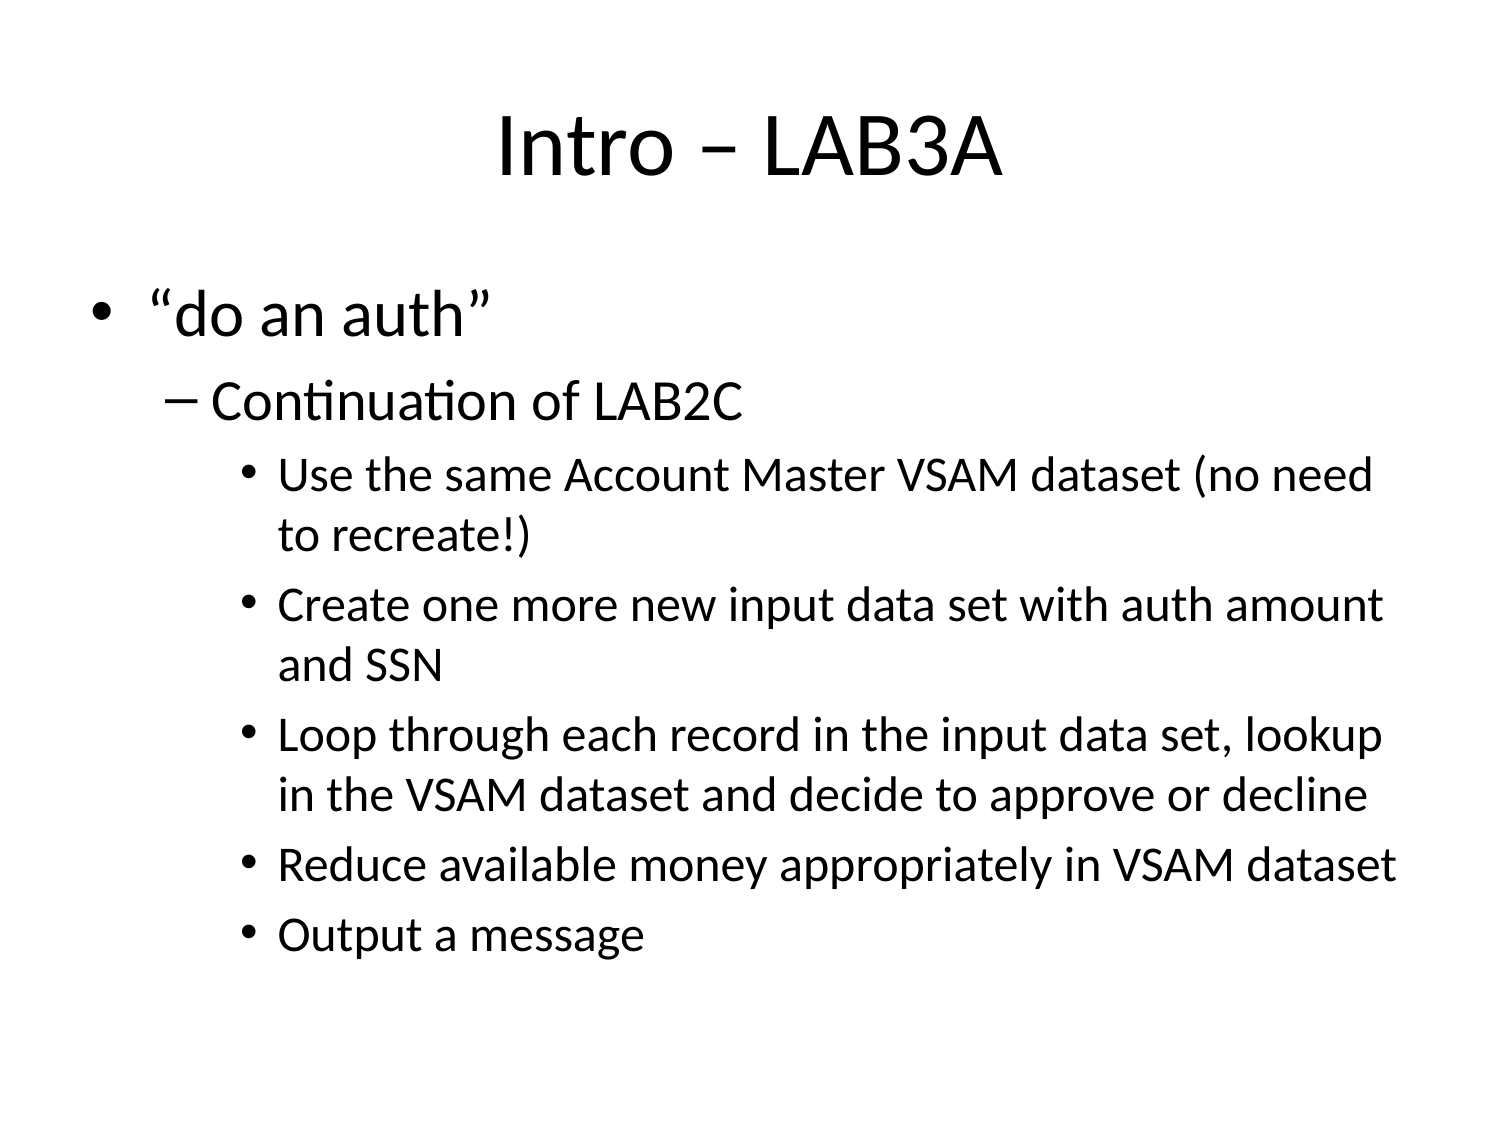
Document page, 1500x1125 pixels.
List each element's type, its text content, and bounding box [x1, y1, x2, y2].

title Intro – LAB3A [75, 45, 1425, 233]
list “do an auth” Continuation of LAB2C Use the same Account Master VSAM dataset (no need to recreate!) Create one more new input data set with auth amount and SSN Loop through each record in the input data set, lookup in the VSAM dataset and decide to approve or decline Reduce available money appropriately in VSAM dataset Output a message [75, 262, 1425, 1005]
